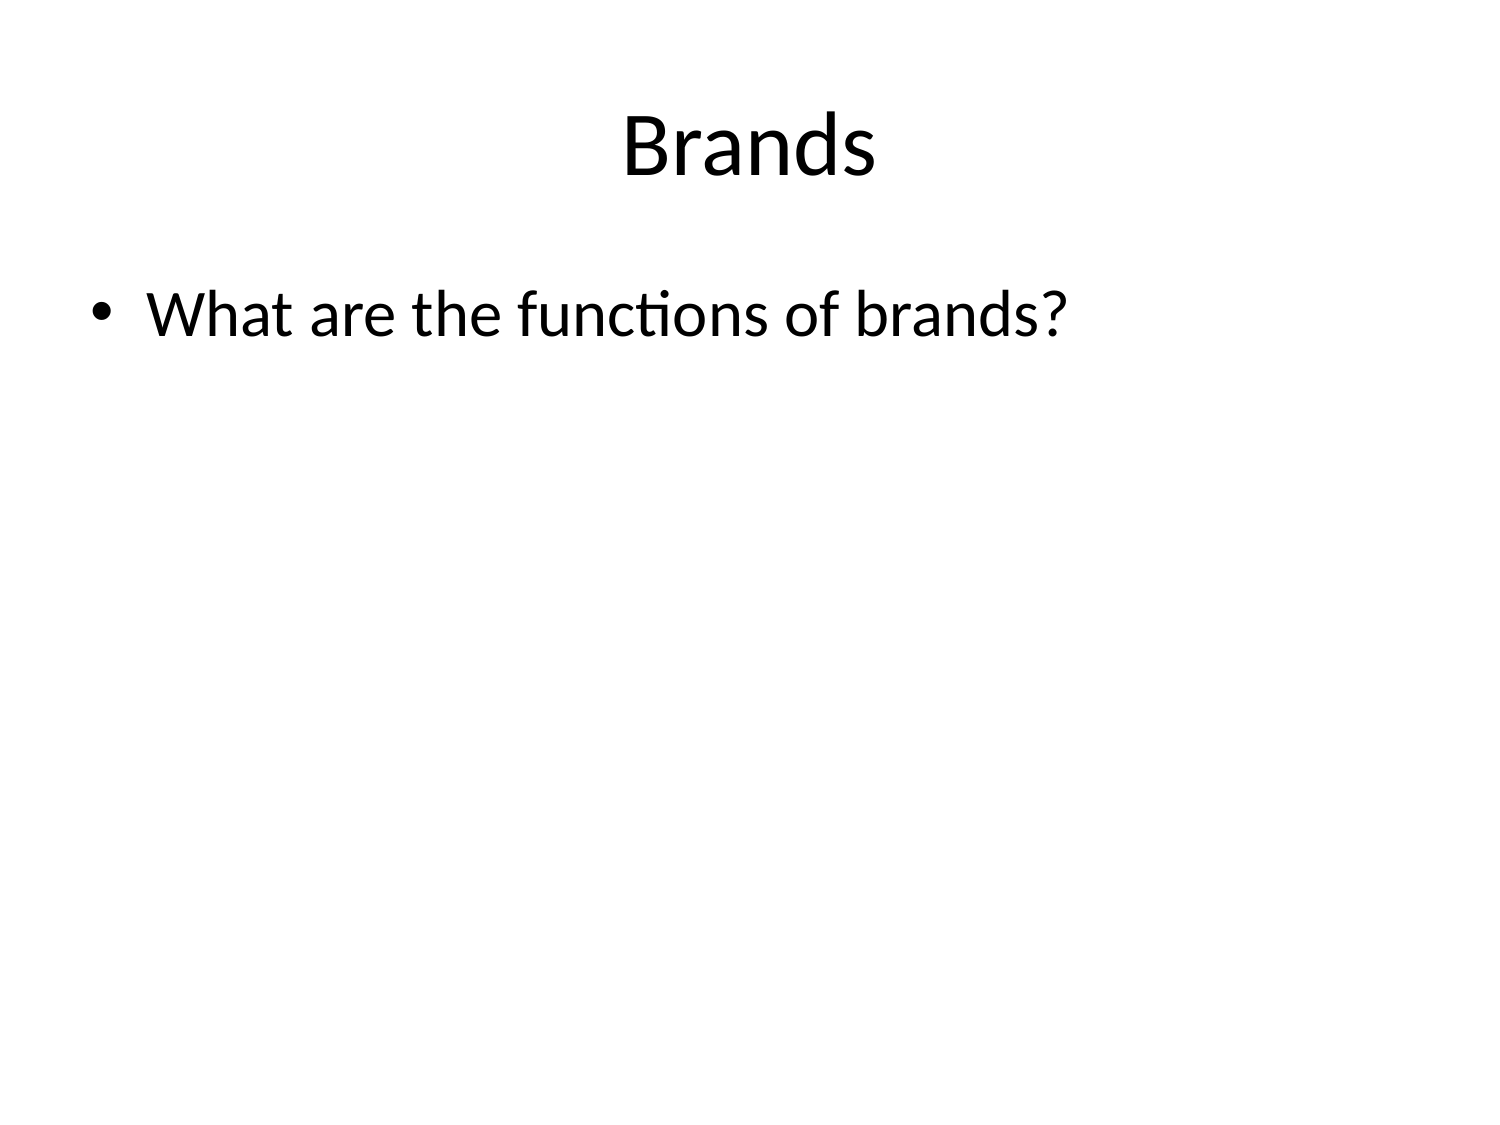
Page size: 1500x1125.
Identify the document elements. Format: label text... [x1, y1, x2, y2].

title Brands [75, 45, 1425, 233]
list What are the functions of brands? [75, 262, 1425, 1005]
